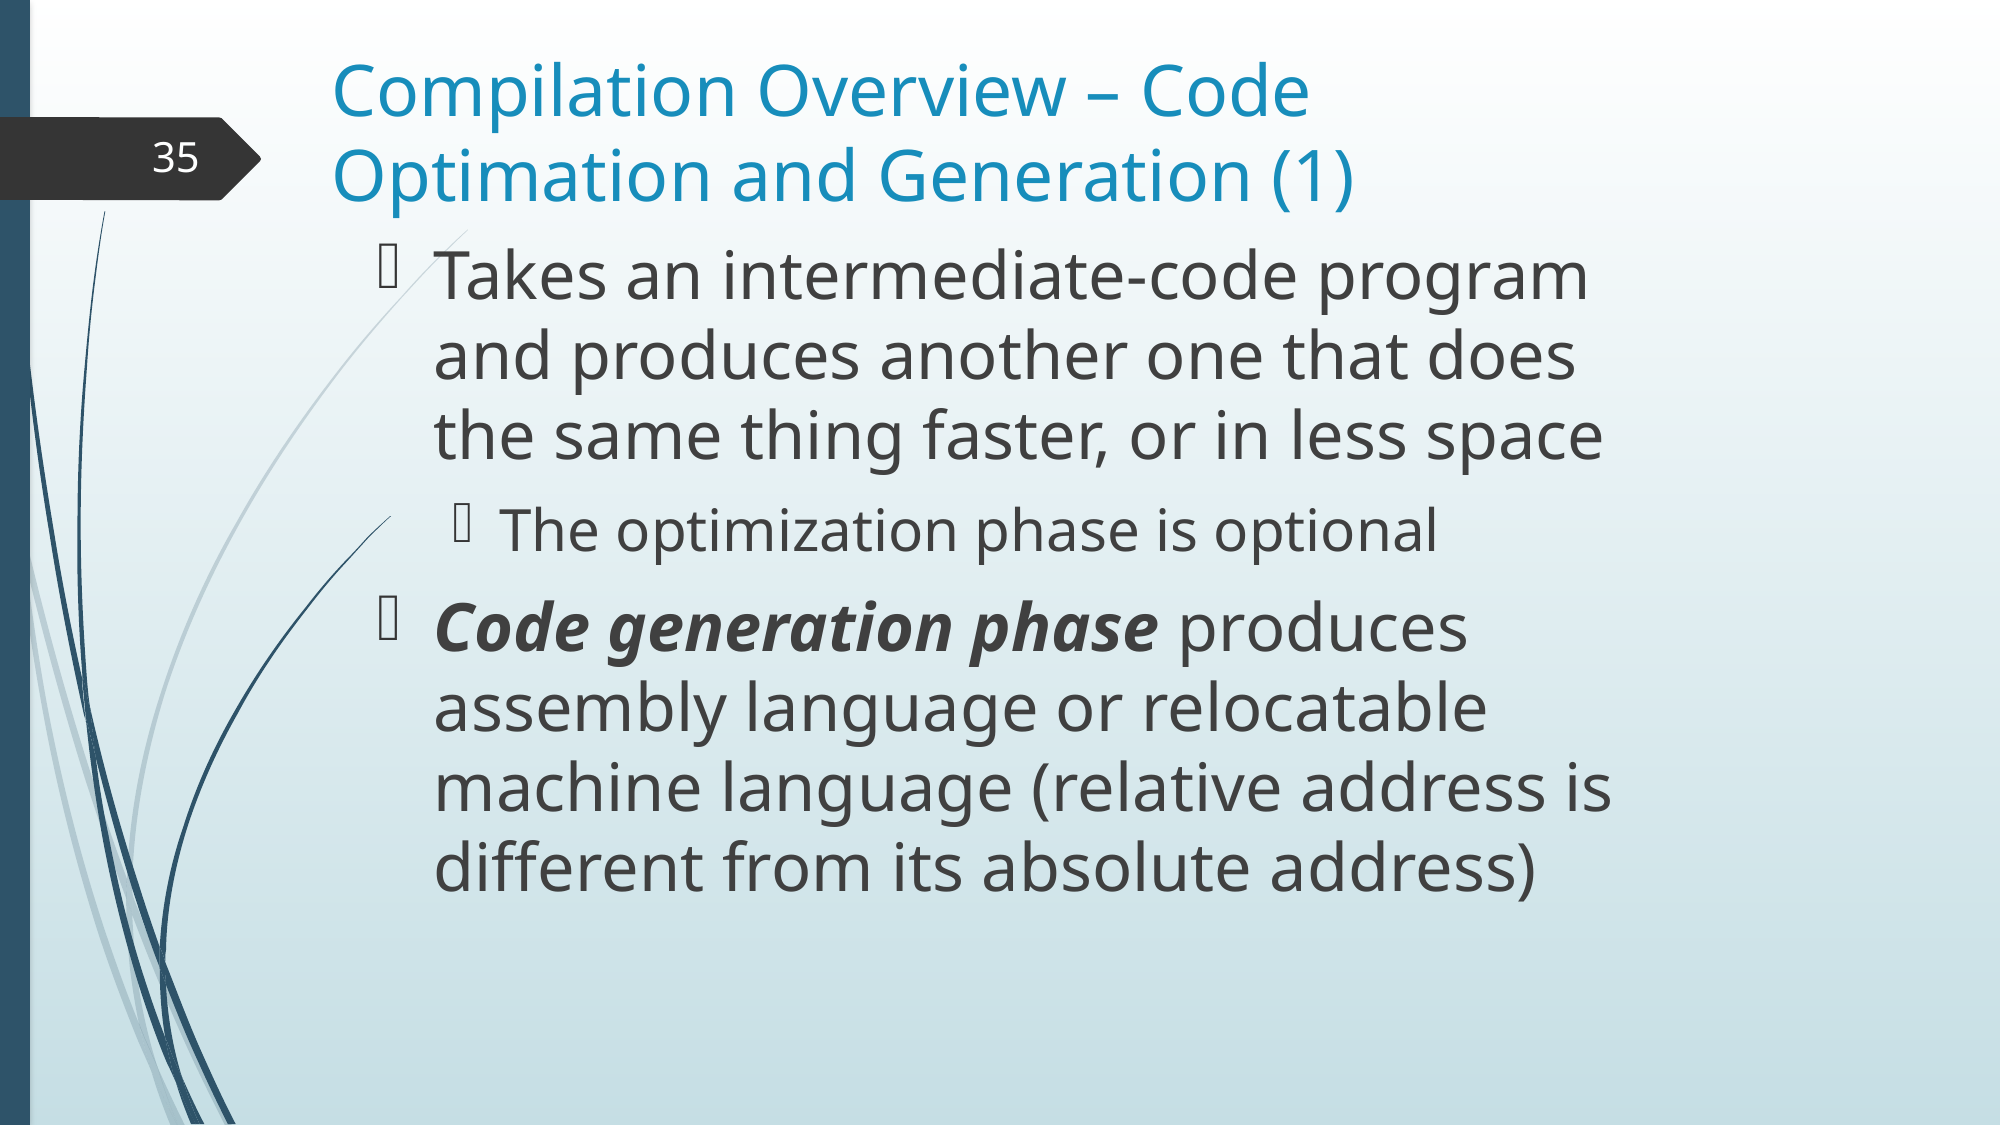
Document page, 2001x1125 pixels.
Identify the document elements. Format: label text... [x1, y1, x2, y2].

slide_number 35 [87, 129, 216, 190]
title Compilation Overview – Code Optimation and Generation (1) [316, 37, 1713, 225]
list Takes an intermediate-code program and produces another one that does the same thing faster, or in less space The optimization phase is optional Code generation phase produces assembly language or relocatable machine language (relative address is different from its absolute address) [362, 224, 1638, 975]
